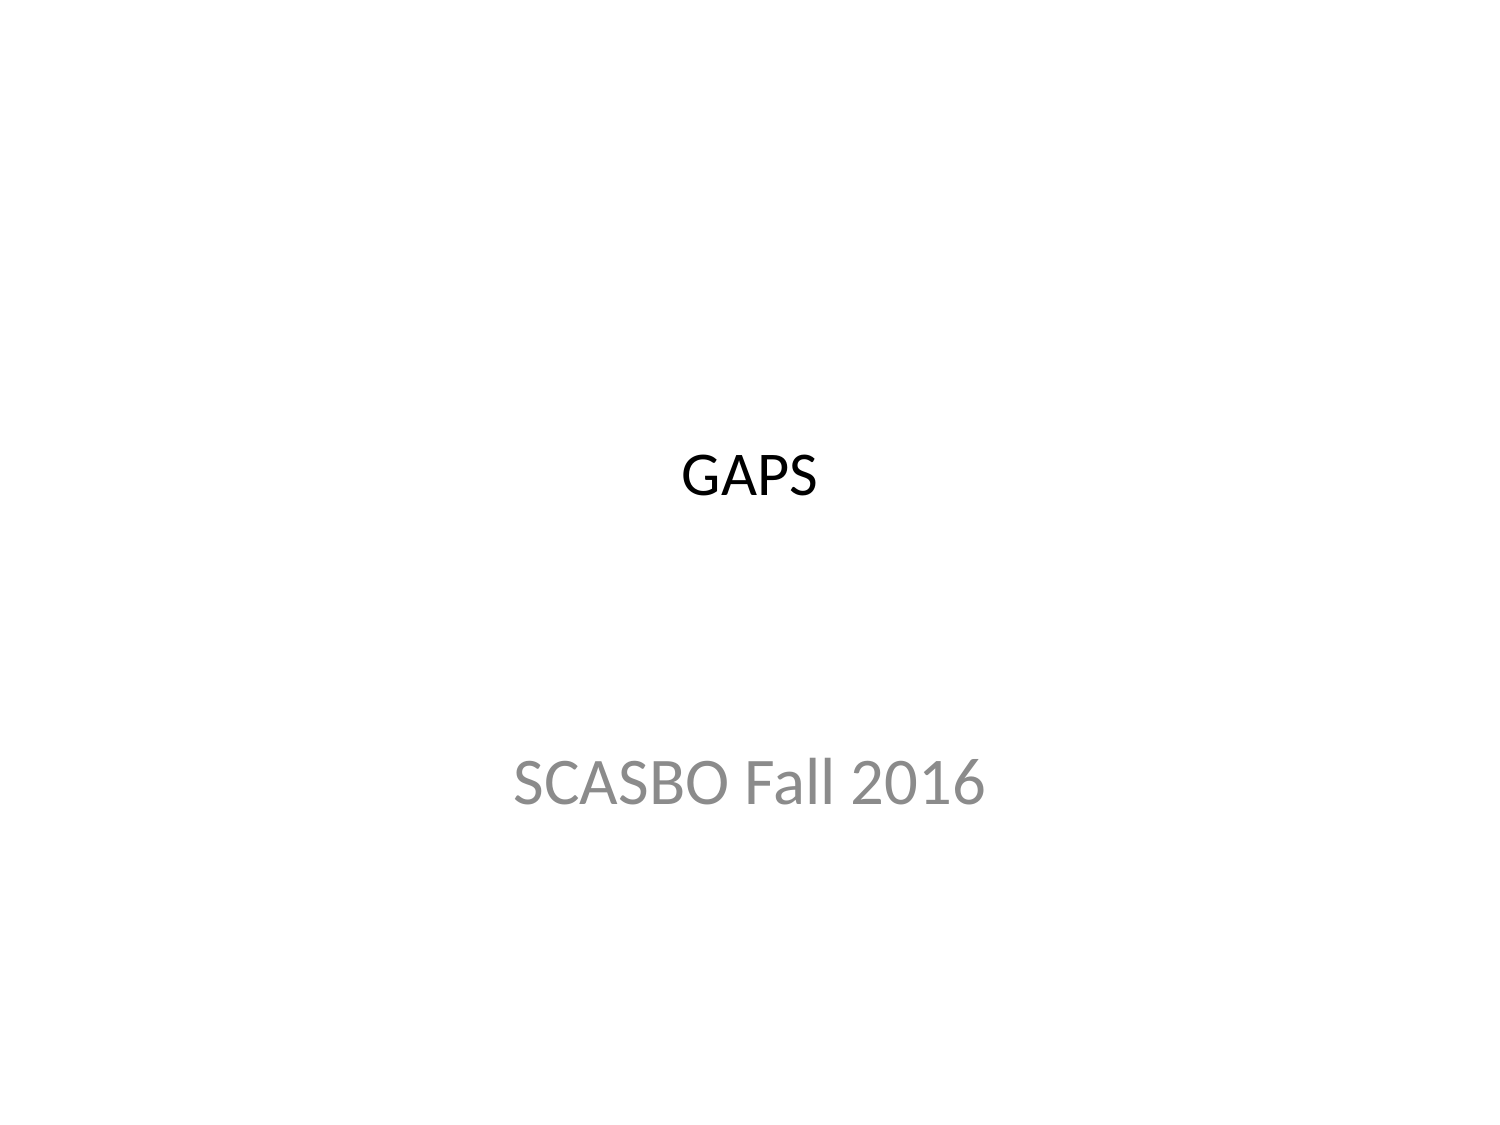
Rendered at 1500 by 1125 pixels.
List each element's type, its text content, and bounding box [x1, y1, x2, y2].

title GAPS [112, 349, 1388, 591]
subtitle SCASBO Fall 2016 [225, 637, 1275, 925]
